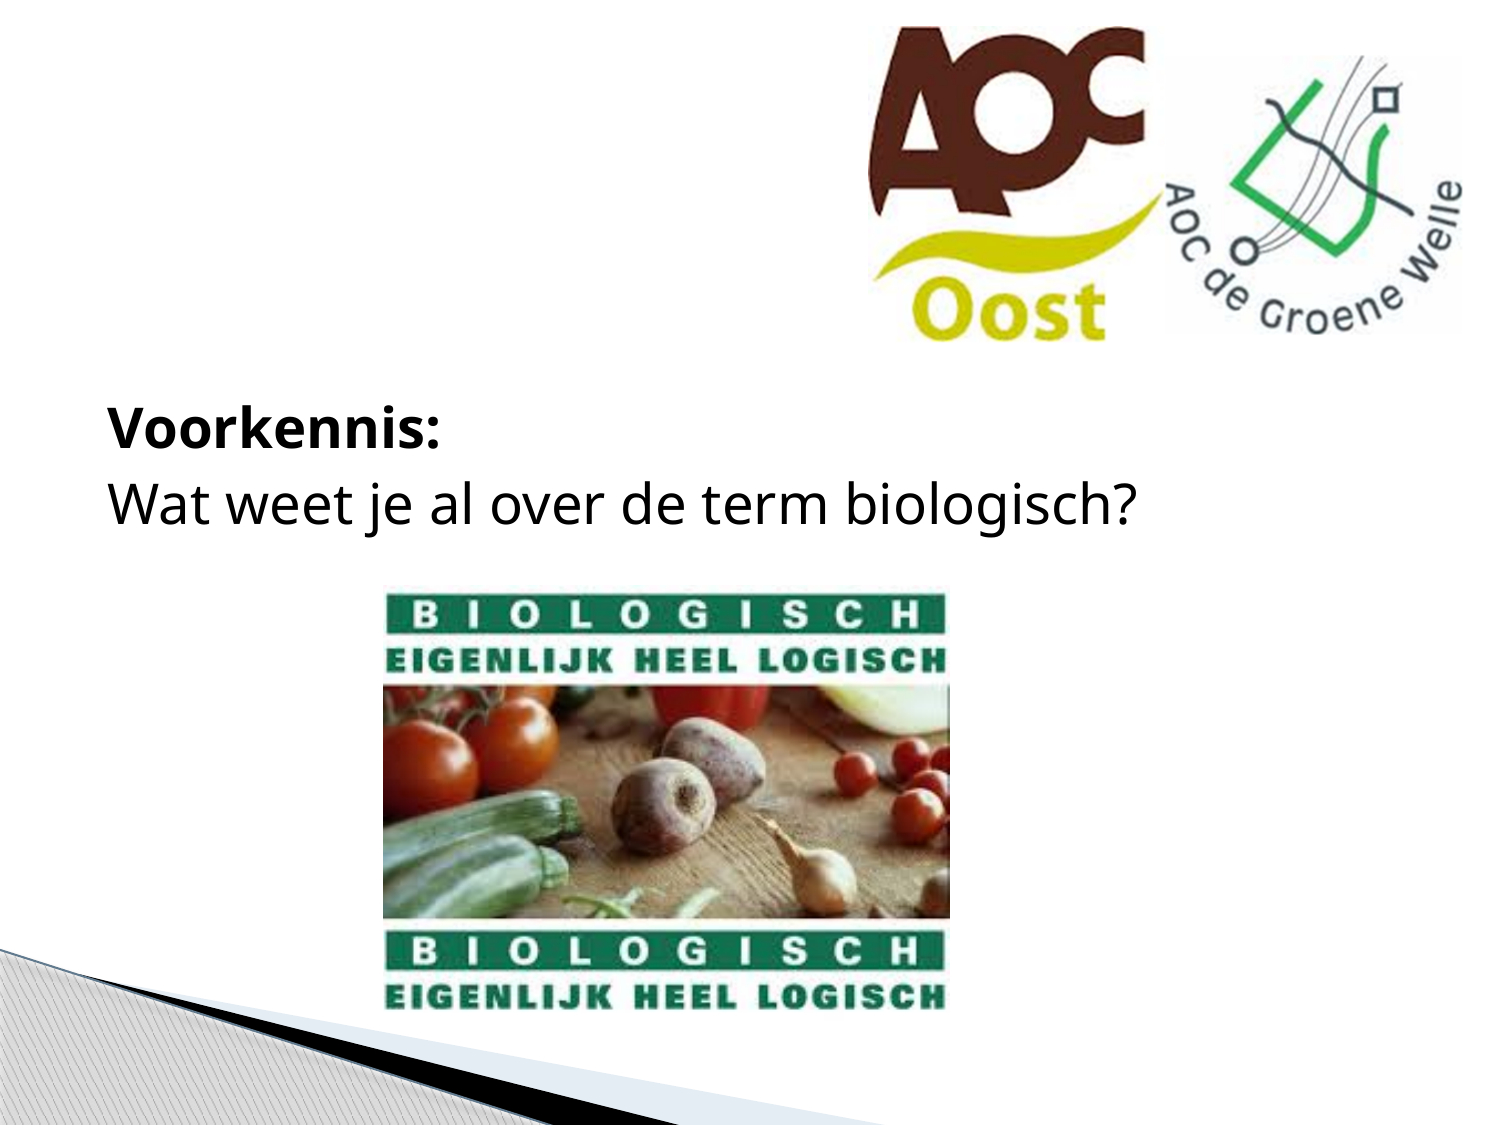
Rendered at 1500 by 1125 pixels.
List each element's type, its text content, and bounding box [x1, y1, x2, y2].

picture [383, 584, 951, 1022]
picture [867, 26, 1473, 365]
list Voorkennis: Wat weet je al over de term biologisch? [75, 385, 1425, 986]
